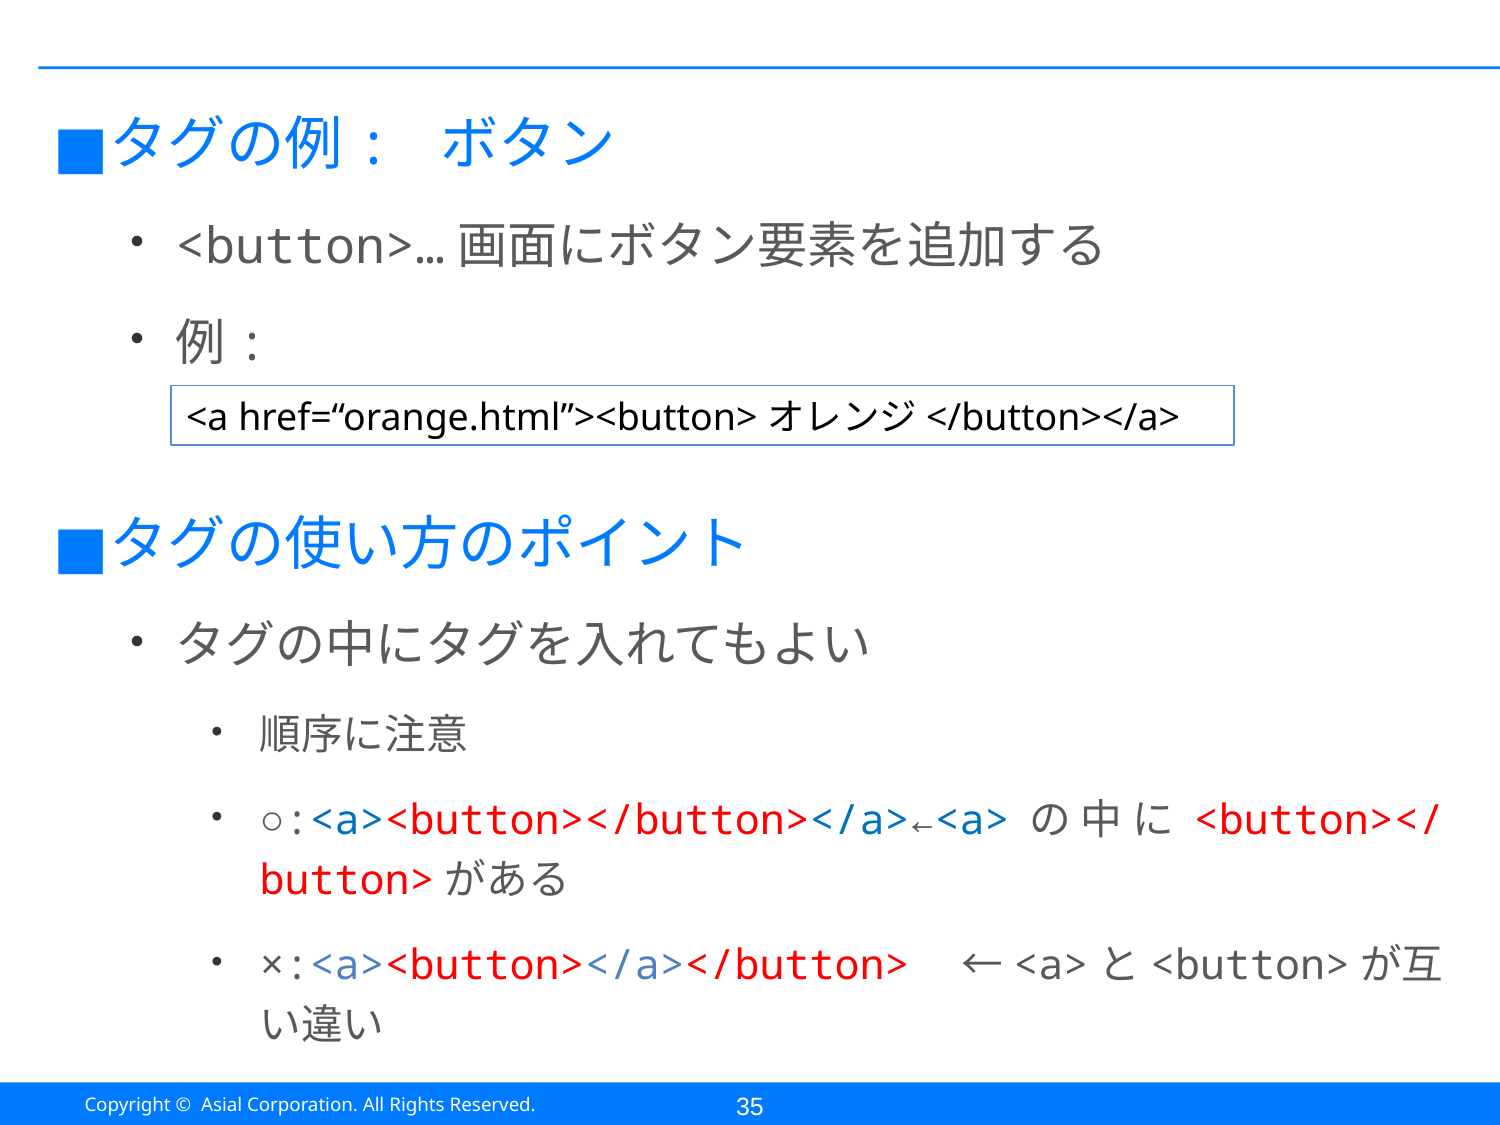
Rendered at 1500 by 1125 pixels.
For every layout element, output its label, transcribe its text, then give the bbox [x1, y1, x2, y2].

slide_number 35 [581, 1075, 919, 1125]
text_box <a href=“orange.html”><button>オレンジ</button></a> [171, 385, 1235, 446]
list タグの例: ボタン <button>…画面にボタン要素を追加する 例: タグの使い方のポイント タグの中にタグを入れてもよい 順序に注意 ○:<a><button></button></a>←<a>の中に<button></button>がある ×:<a><button></a></button> ←<a>と<button>が互い違い [38, 84, 1459, 988]
